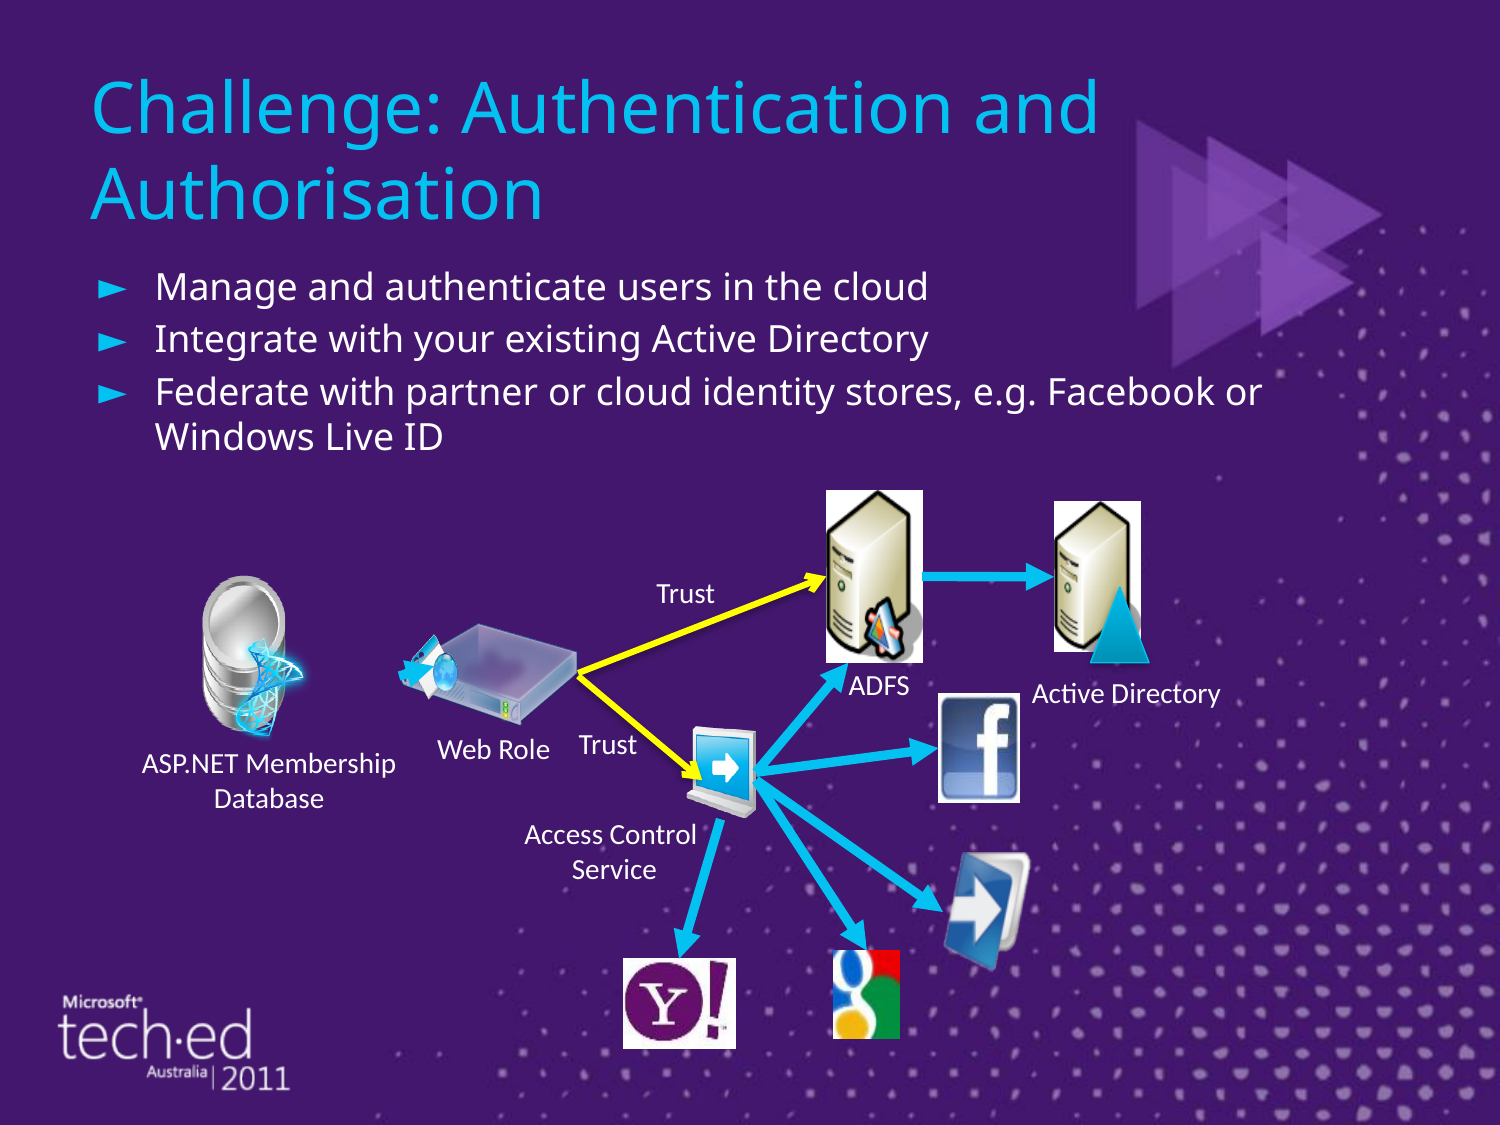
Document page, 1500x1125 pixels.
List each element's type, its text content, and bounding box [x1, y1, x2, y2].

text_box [140, 572, 514, 816]
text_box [523, 725, 751, 887]
title Challenge: Authentication and Authorisation [75, 54, 1425, 243]
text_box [755, 747, 939, 773]
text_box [678, 818, 721, 959]
picture [0, 0, 1500, 1125]
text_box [755, 662, 849, 747]
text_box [577, 576, 827, 674]
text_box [868, 779, 944, 913]
text_box ADFS [852, 671, 911, 702]
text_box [577, 675, 703, 781]
list Manage and authenticate users in the cloud Integrate with your existing Active Directory Federate with partner or cloud identity stores, e.g. Facebook or Windows Live ID [83, 255, 1384, 402]
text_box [755, 779, 868, 951]
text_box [519, 621, 572, 725]
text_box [1030, 501, 1223, 710]
